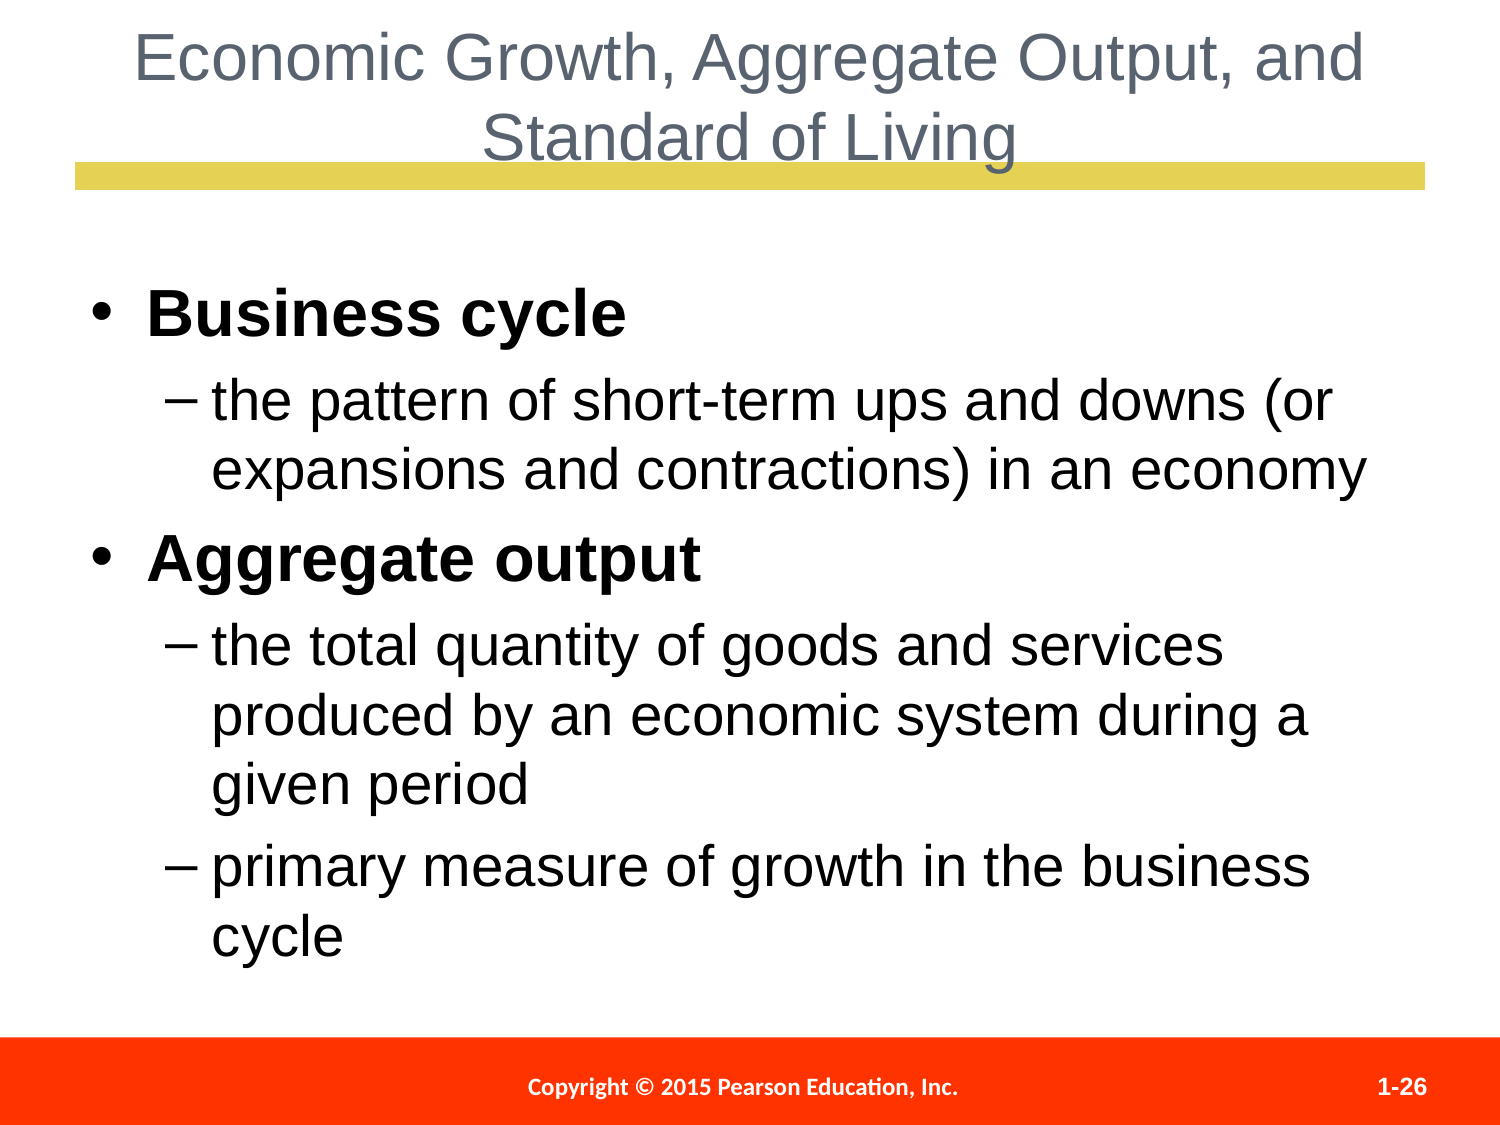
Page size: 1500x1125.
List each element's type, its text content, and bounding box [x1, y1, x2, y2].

list Business cycle the pattern of short-term ups and downs (or expansions and contractions) in an economy Aggregate output the total quantity of goods and services produced by an economic system during a given period primary measure of growth in the business cycle [74, 262, 1426, 1006]
title Economic Growth, Aggregate Output, and Standard of Living [74, 0, 1426, 188]
